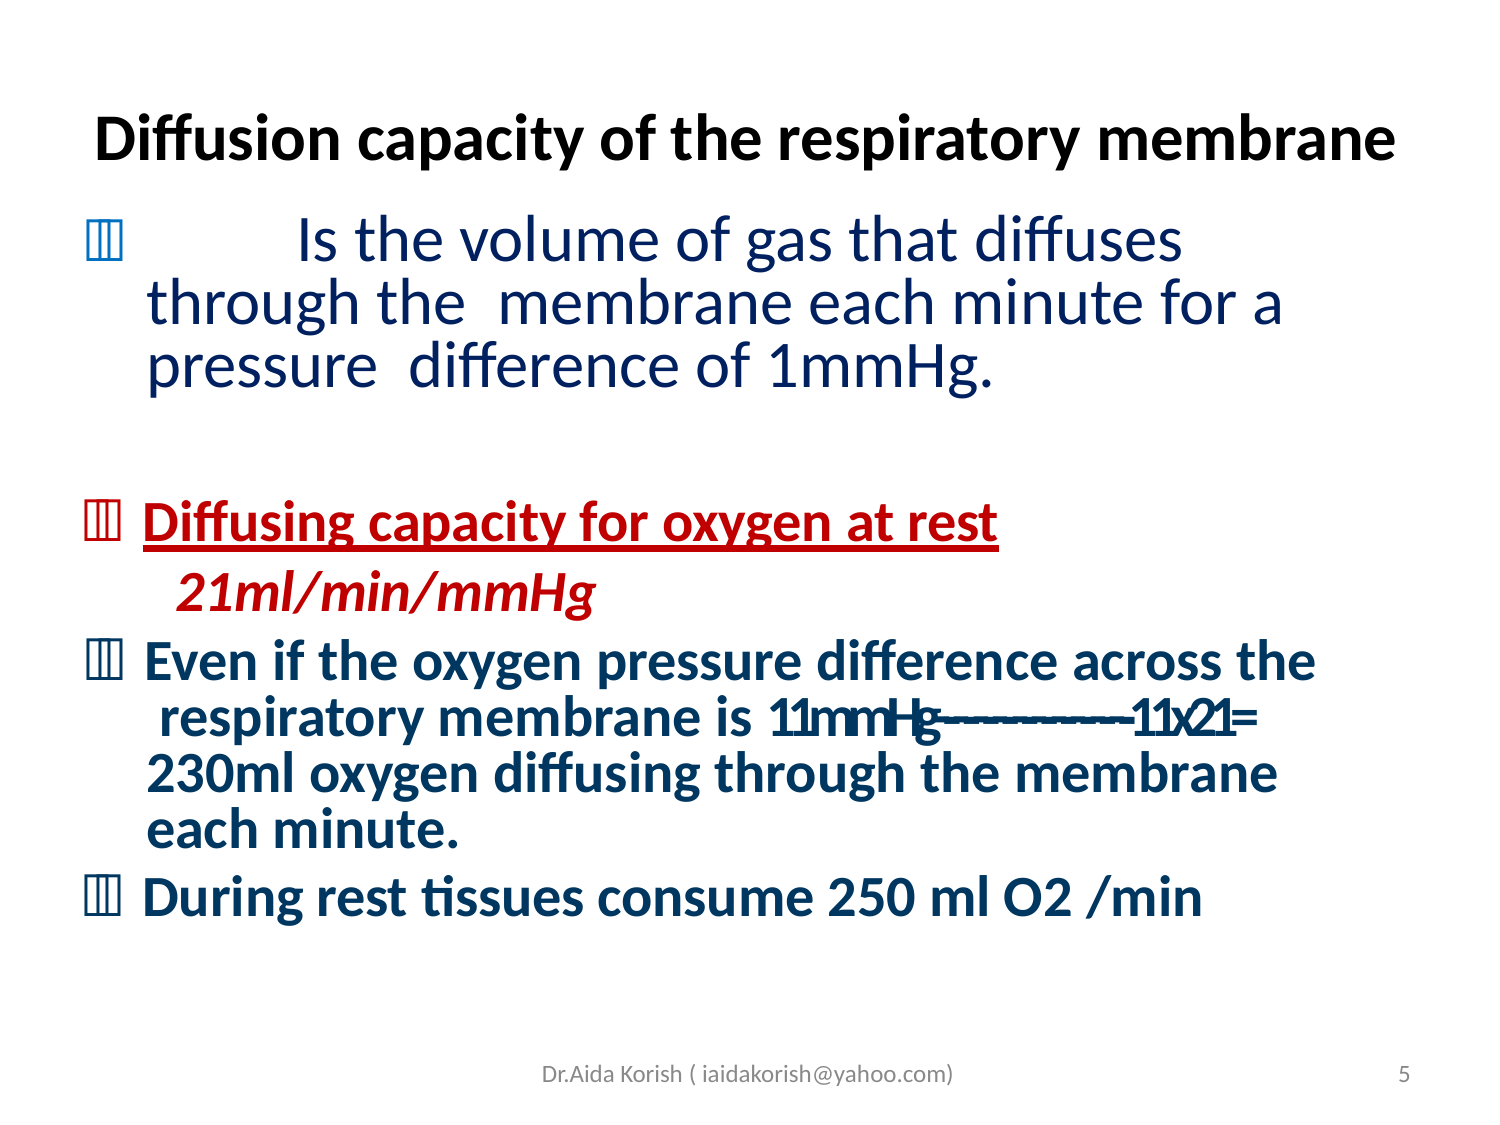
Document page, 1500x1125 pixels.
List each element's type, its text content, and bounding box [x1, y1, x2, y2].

footer Dr.Aida Korish ( iaidakorish@yahoo.com) [539, 1061, 962, 1125]
title Diﬀusion capacity of the respiratory membrane [87, 93, 1412, 282]
slide_number 1 [1381, 1061, 1416, 1125]
text_box  Is the volume of gas that diﬀuses through the membrane each minute for a pressure diﬀerence of 1mmHg.  Diﬀusing capacity for oxygen at rest 21ml/min/mmHg  Even if the oxygen pressure diﬀerence across the respiratory membrane is 11mmHg-­‐-­‐-­‐-­‐-­‐-­‐-­‐-­‐-­‐-­‐11x21= 230ml oxygen diﬀusing through the membrane each minute.  During rest tissues consume 250 ml O2 /min [79, 210, 1390, 929]
